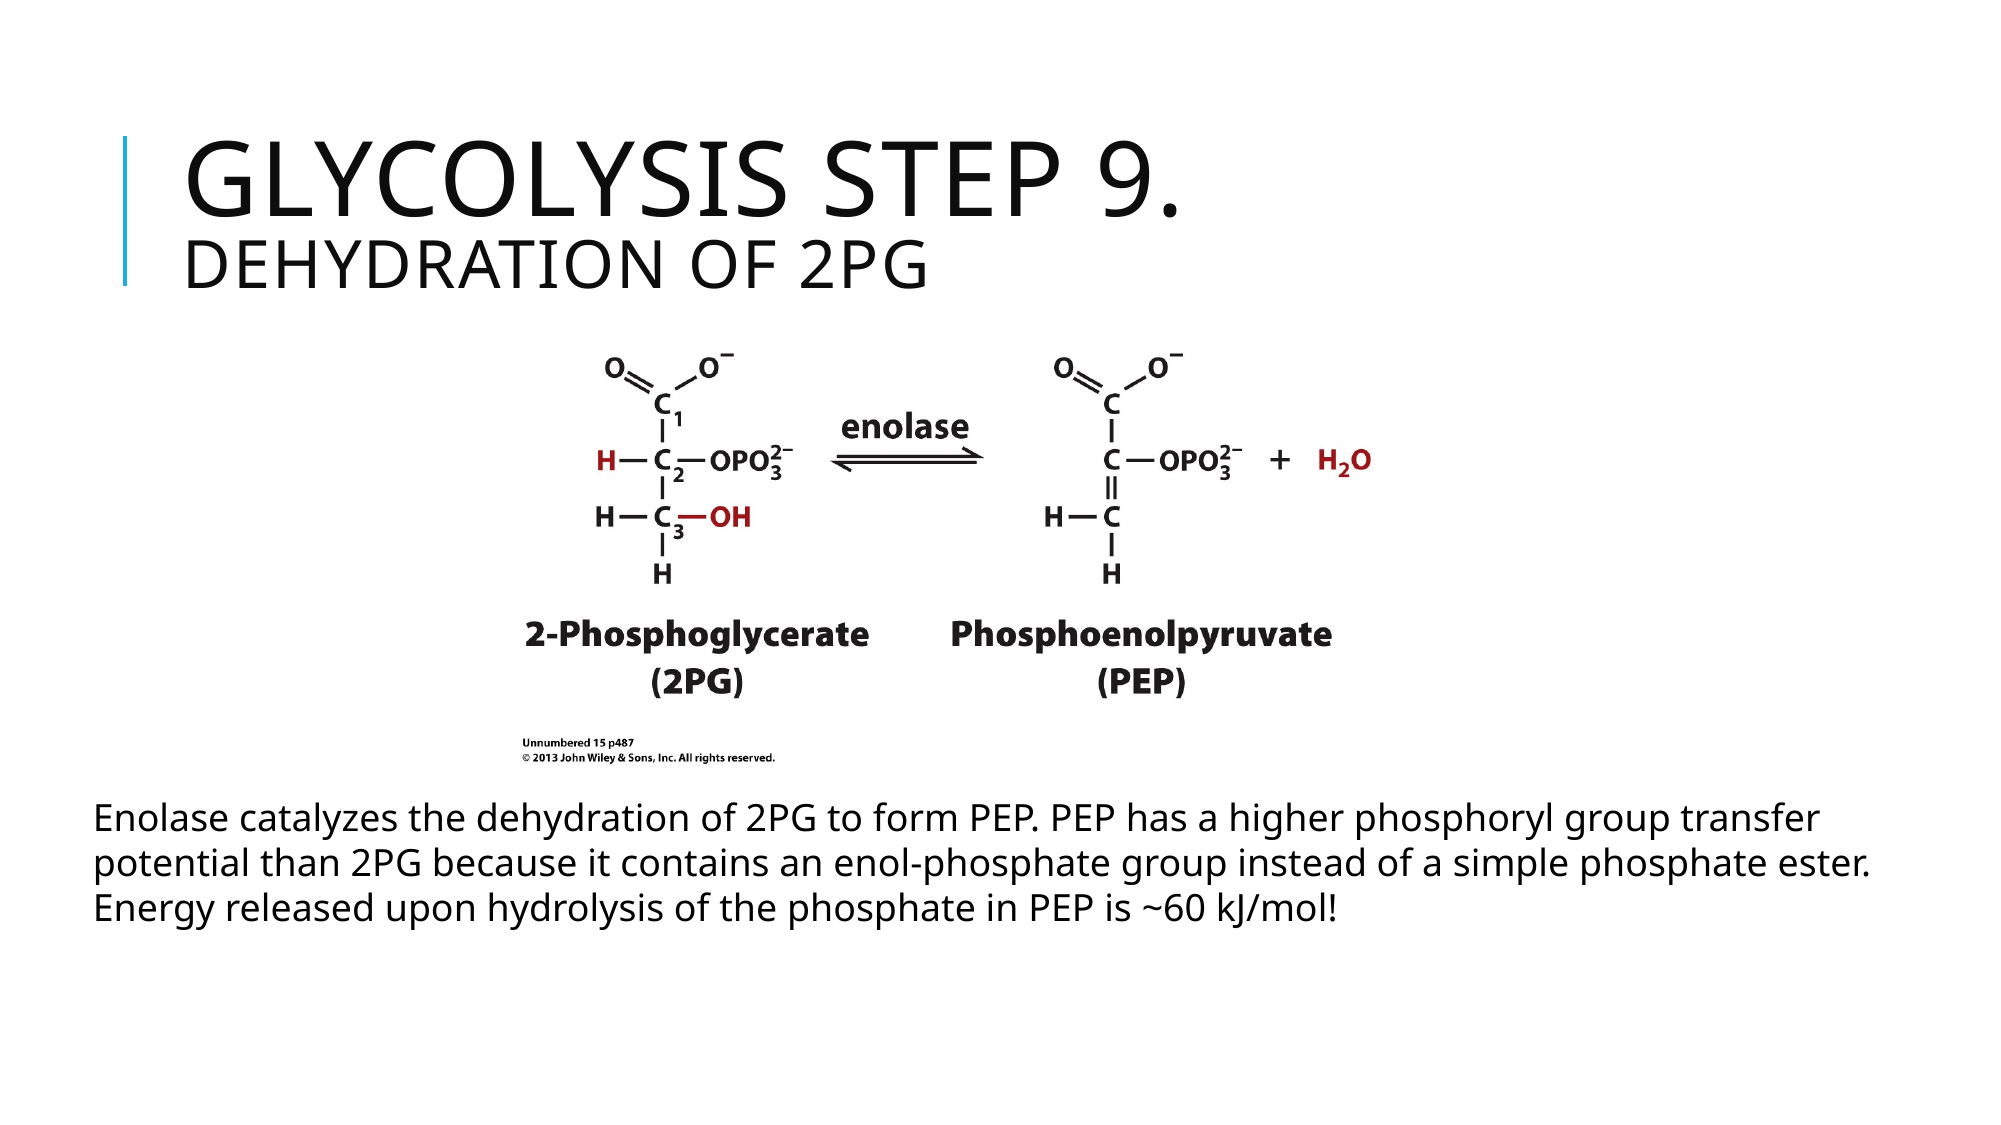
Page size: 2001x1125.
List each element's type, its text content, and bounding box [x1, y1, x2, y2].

text_box Enolase catalyzes the dehydration of 2PG to form PEP. PEP has a higher phosphoryl group transfer potential than 2PG because it contains an enol-phosphate group instead of a simple phosphate ester. Energy released upon hydrolysis of the phosphate in PEP is ~60 kJ/mol! [78, 786, 1943, 937]
picture [517, 341, 1379, 766]
title Glycolysis step 9. Dehydration of 2PG [168, 96, 1763, 342]
